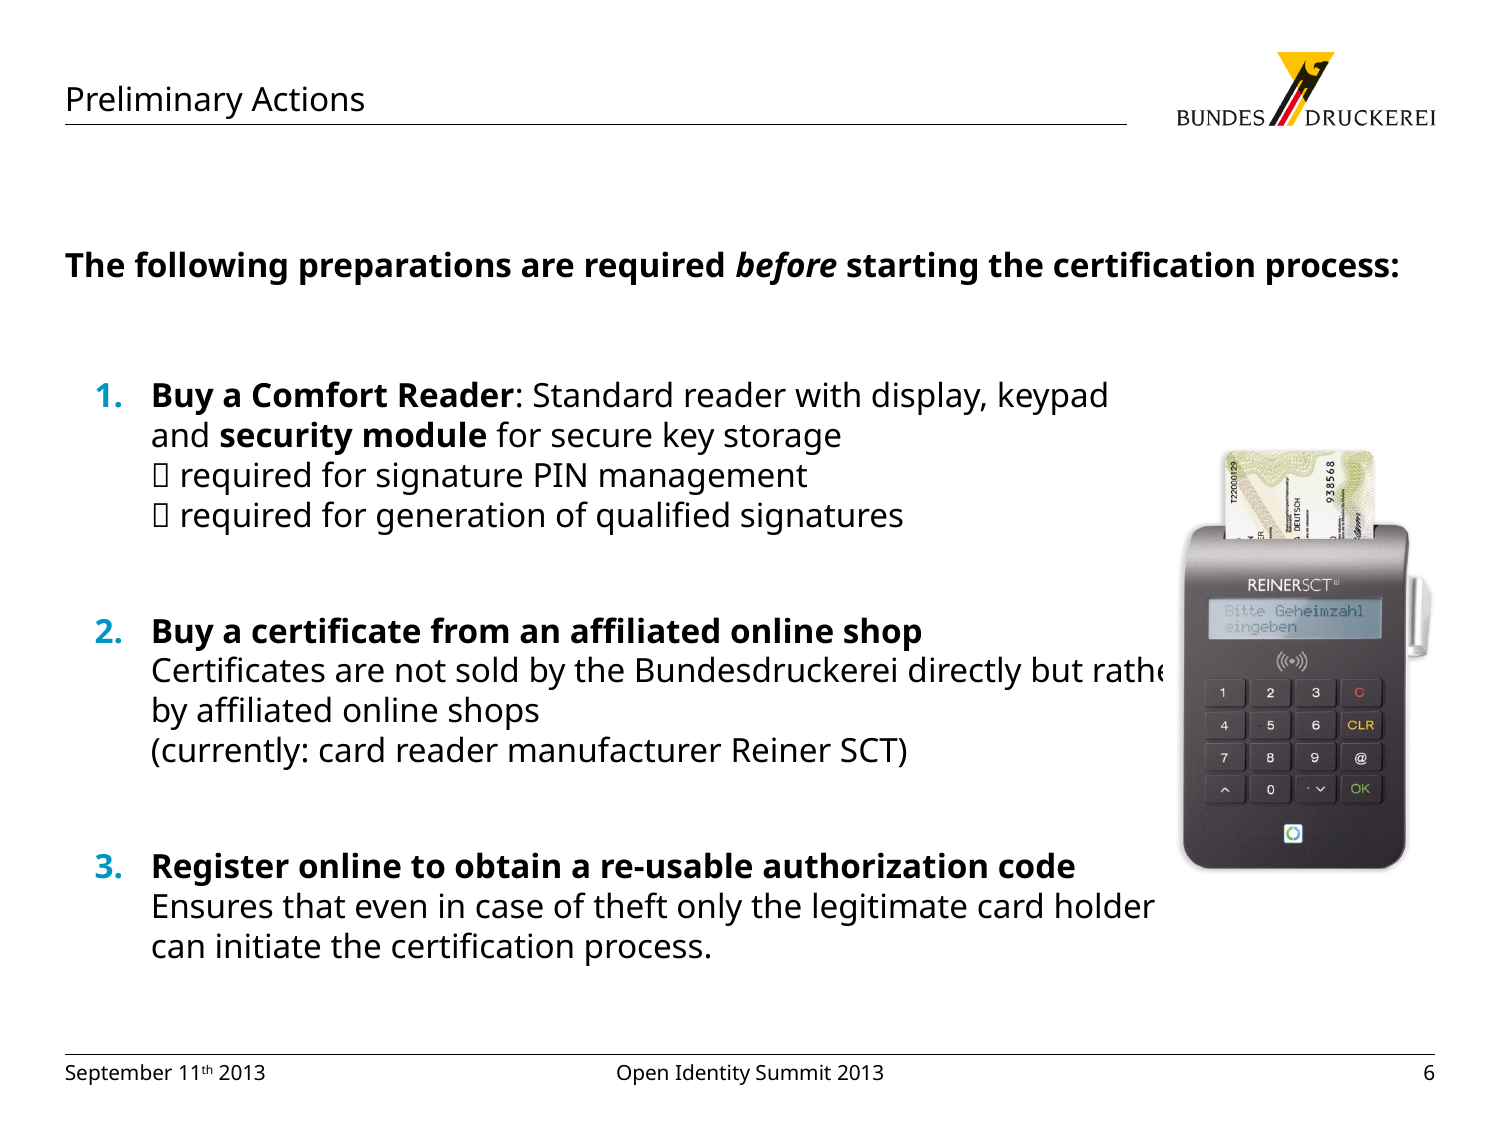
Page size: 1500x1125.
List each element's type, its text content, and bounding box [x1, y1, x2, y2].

picture [1126, 1, 1486, 176]
slide_number 6 [1139, 1059, 1436, 1085]
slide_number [64, 1059, 361, 1085]
list The following preparations are required before starting the certification process: Buy a Comfort Reader: Standard reader with display, keypad and security module for secure key storage  required for signature PIN management  required for generation of qualified signatures Buy a certificate from an affiliated online shop Certificates are not sold by the Bundesdruckerei directly but rather by affiliated online shops (currently: card reader manufacturer Reiner SCT) Register online to obtain a re-usable authorization code Ensures that even in case of theft only the legitimate card holder can initiate the certification process. [64, 184, 1436, 976]
picture [1163, 427, 1445, 894]
footer Open Identity Summit 2013 [366, 1059, 1133, 1085]
title Preliminary Actions [64, 78, 1129, 119]
